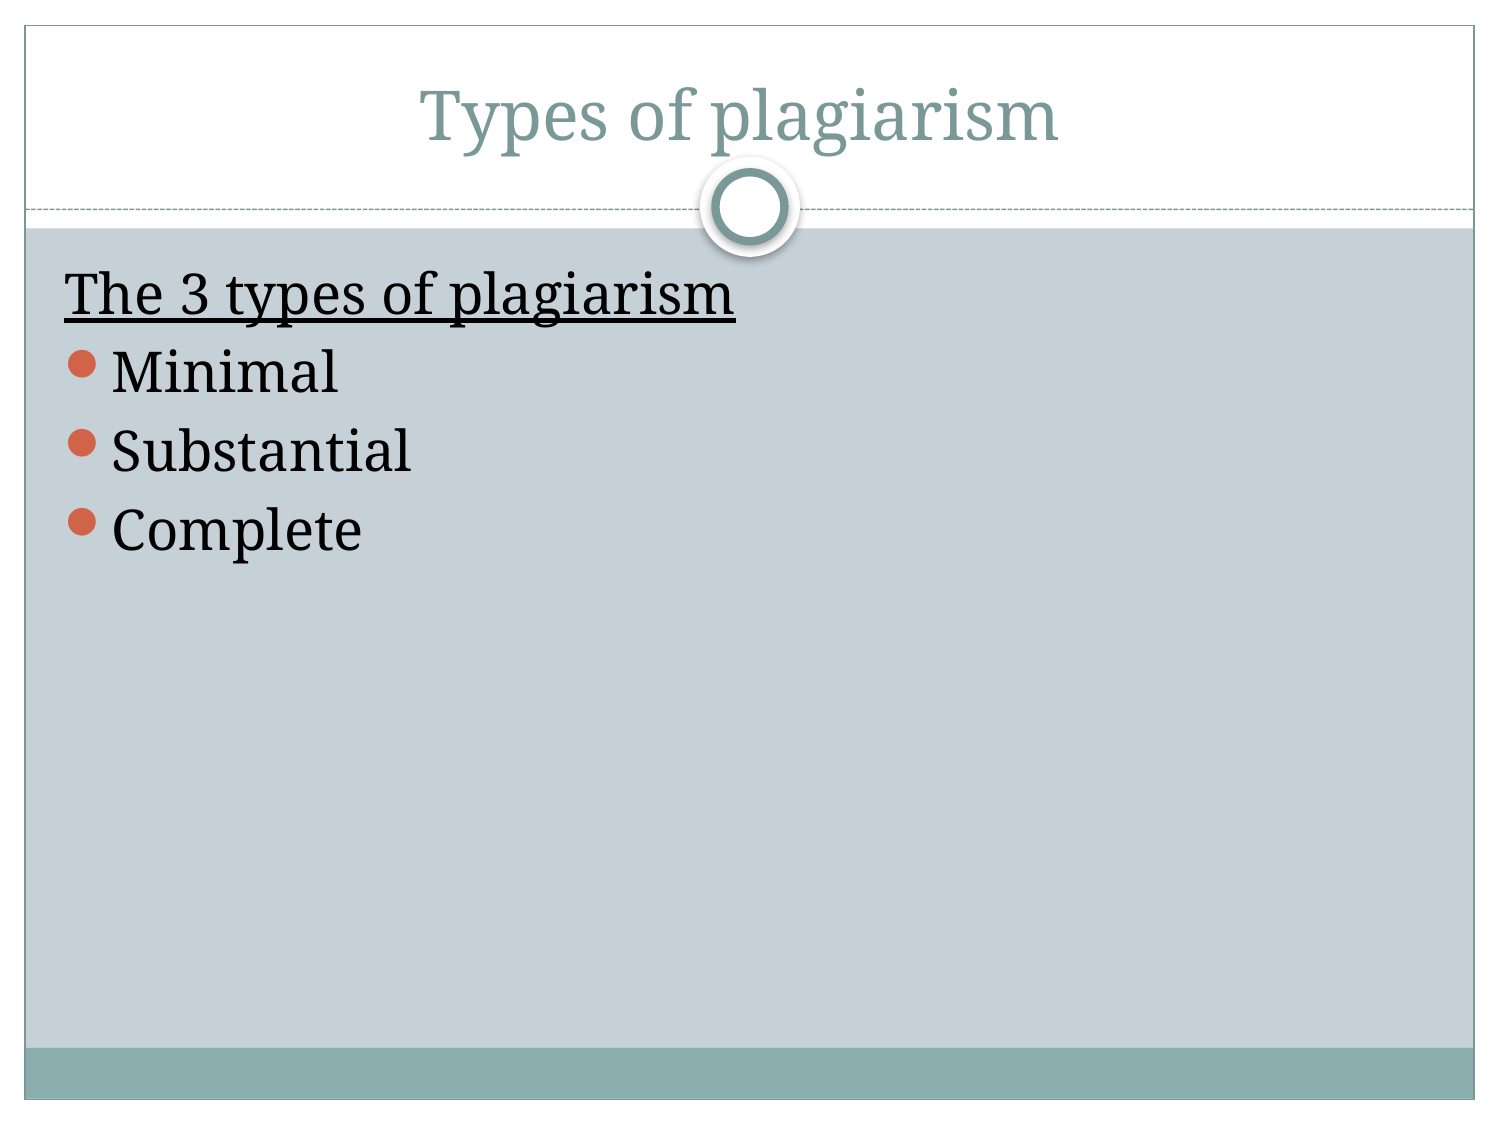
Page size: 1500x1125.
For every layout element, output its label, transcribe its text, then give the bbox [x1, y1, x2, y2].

list The 3 types of plagiarism Minimal Substantial Complete [49, 250, 1445, 1001]
title Types of plagiarism [49, 37, 1450, 162]
